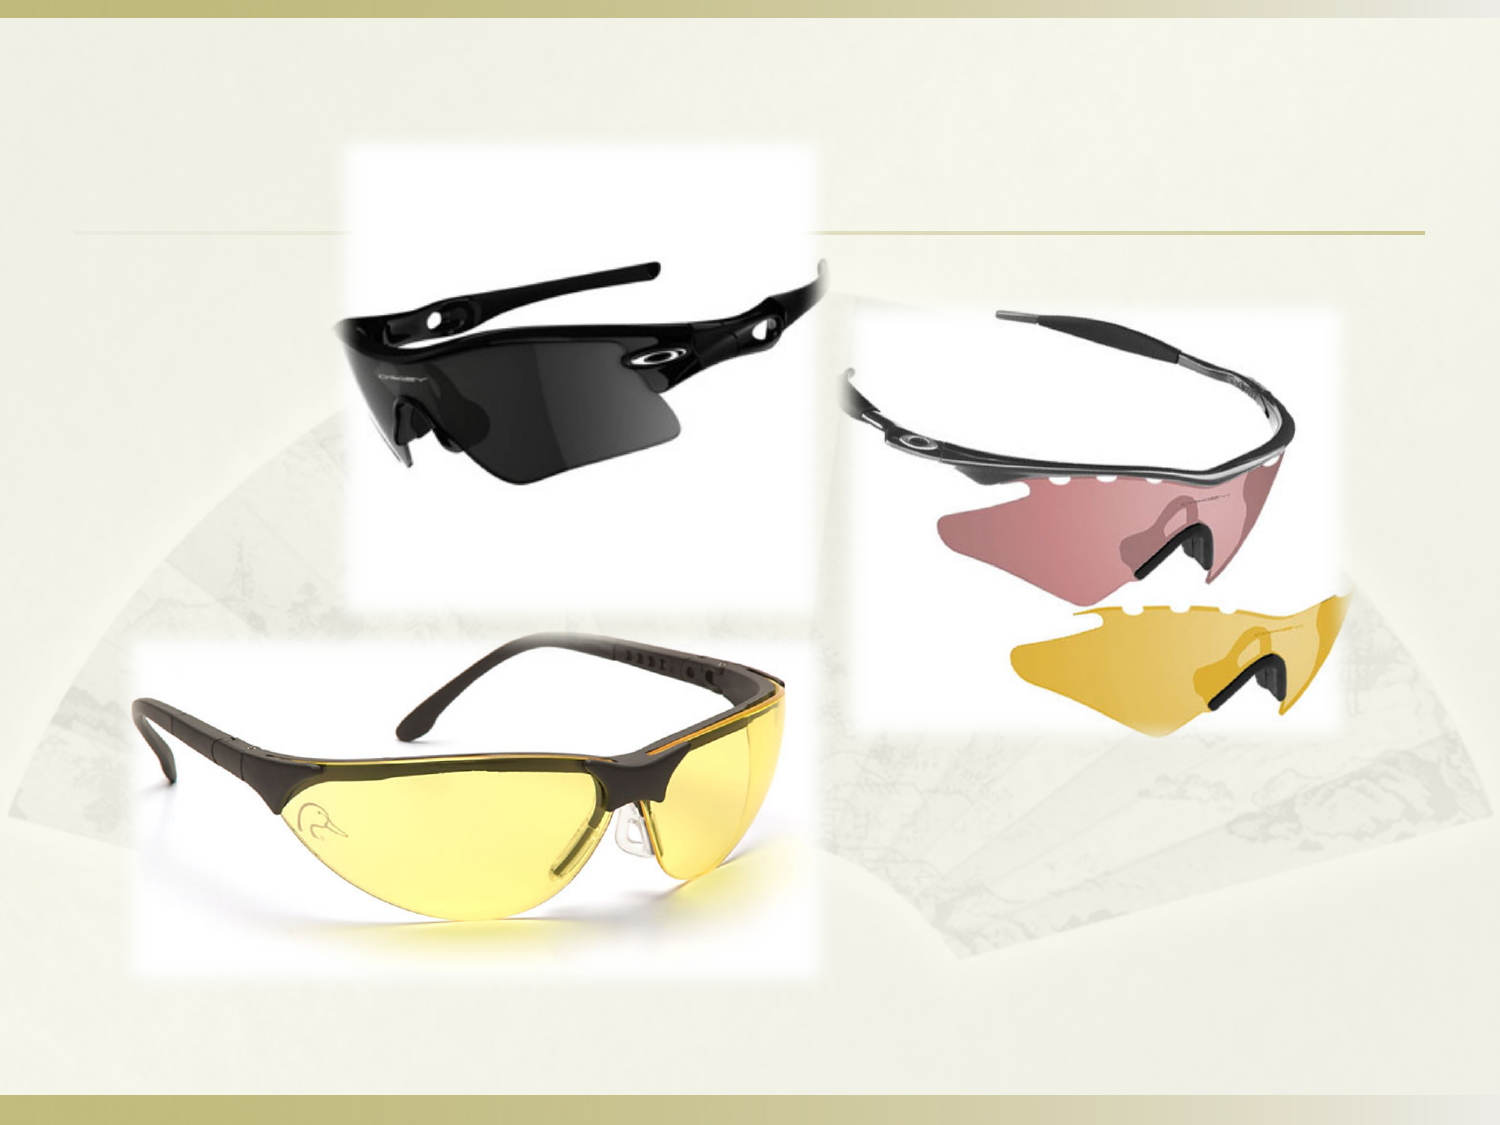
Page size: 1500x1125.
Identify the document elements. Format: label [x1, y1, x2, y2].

picture [111, 290, 1360, 997]
list [324, 124, 836, 620]
